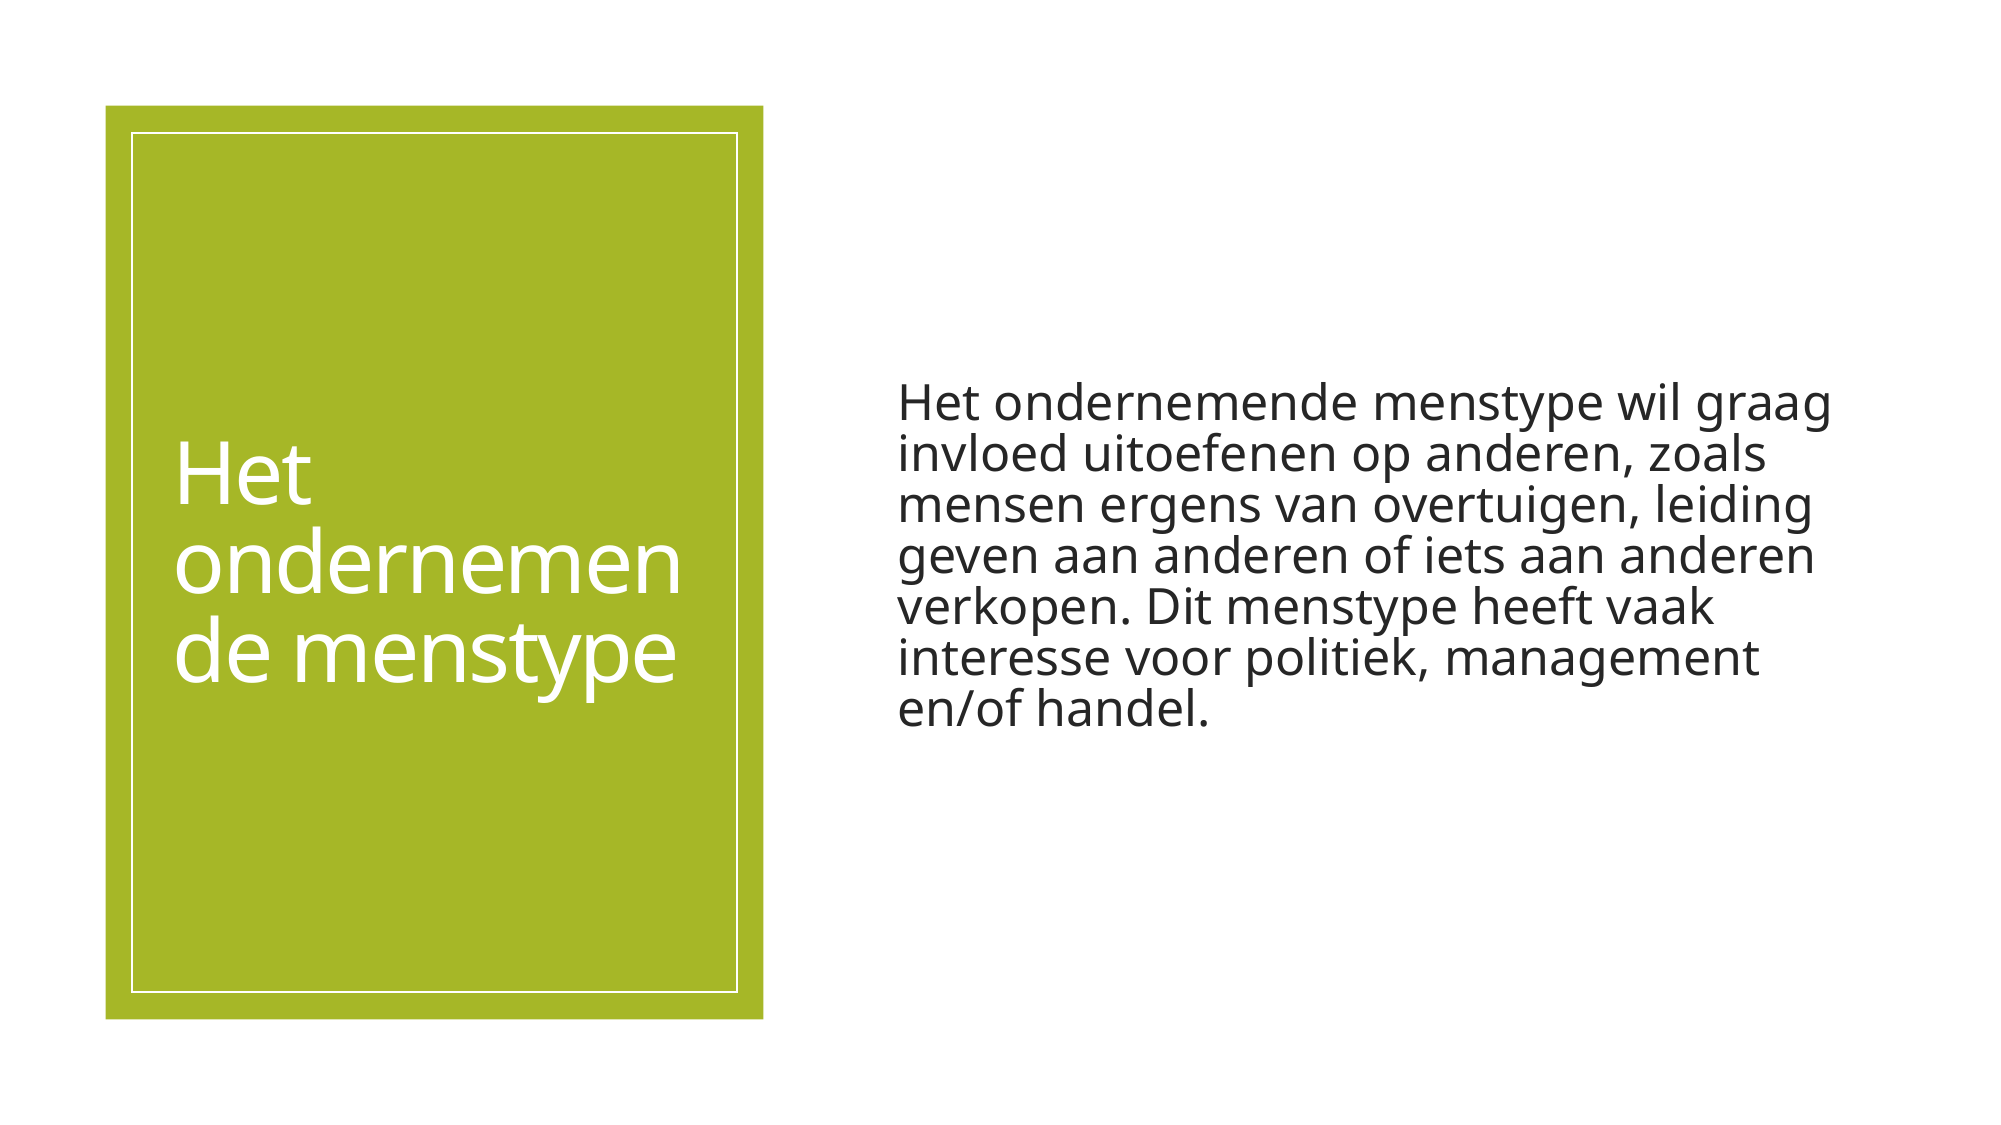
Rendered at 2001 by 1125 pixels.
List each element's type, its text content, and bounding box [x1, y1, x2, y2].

title Het ondernemende menstype [157, 169, 711, 964]
text_box [104, 104, 764, 1020]
text_box [131, 132, 738, 993]
list Het ondernemende menstype wil graag invloed uitoefenen op anderen, zoals mensen ergens van overtuigen, leiding geven aan anderen of iets aan anderen verkopen. Dit menstype heeft vaak interesse voor politiek, management en/of handel. [867, 169, 1876, 948]
